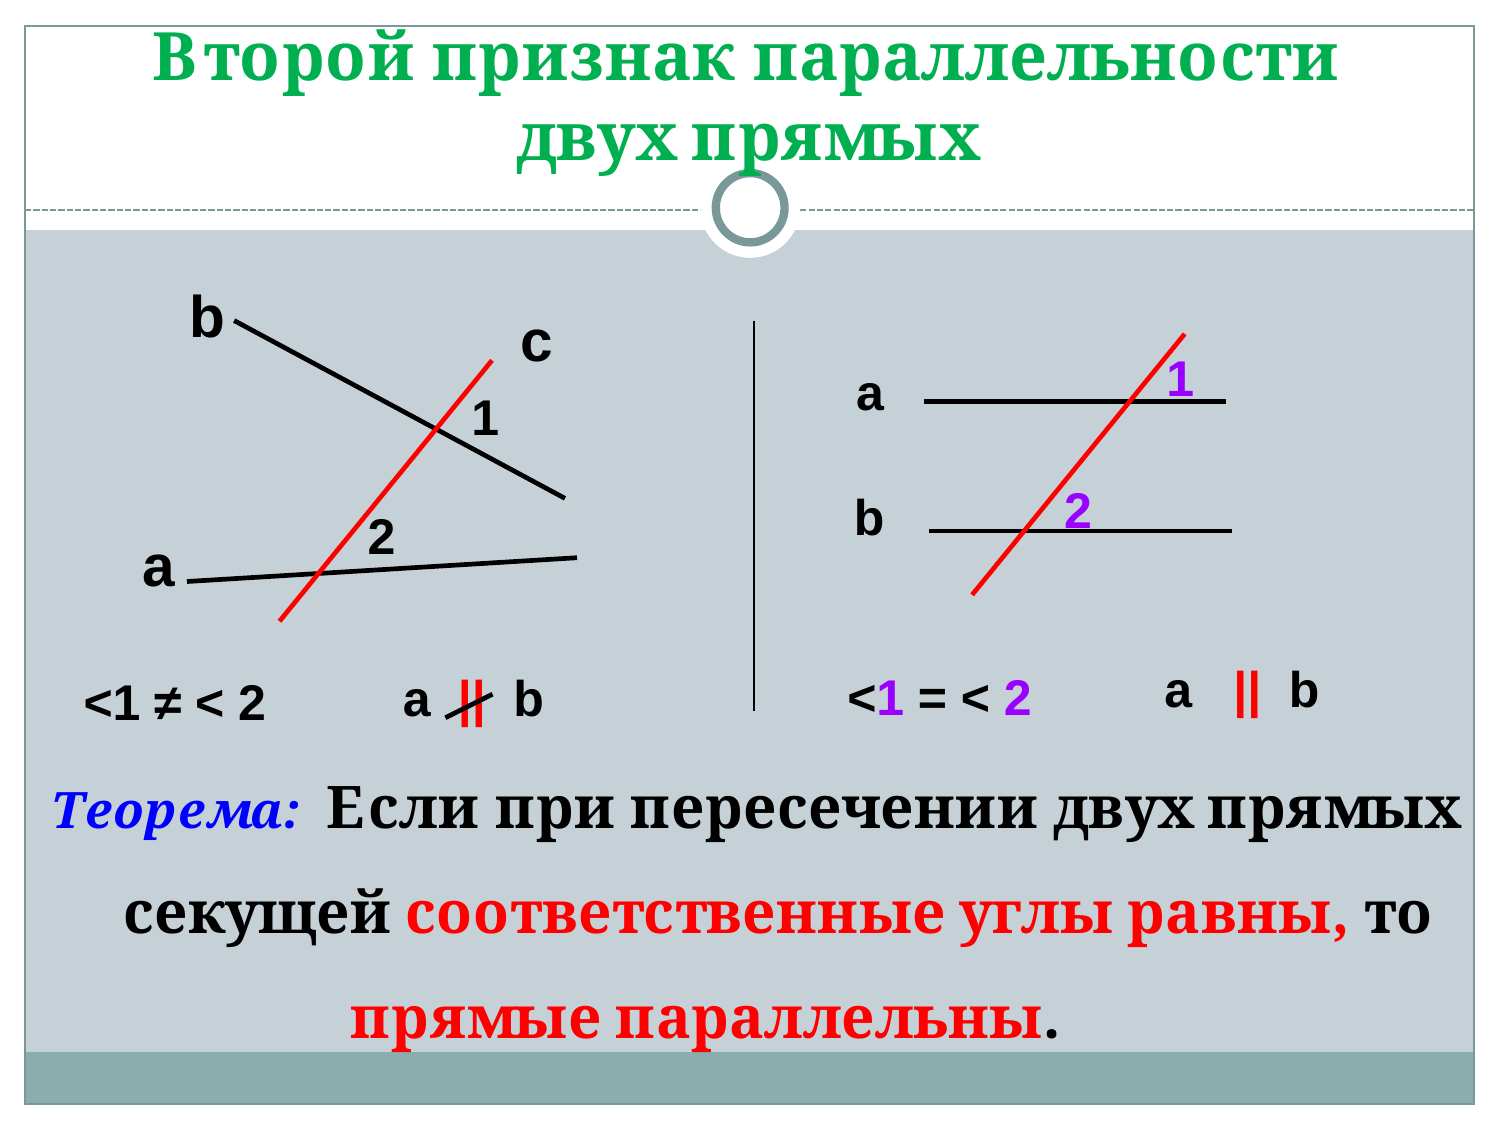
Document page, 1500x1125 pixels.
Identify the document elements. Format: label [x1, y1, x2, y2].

text_box [0, 0, 1500, 1125]
